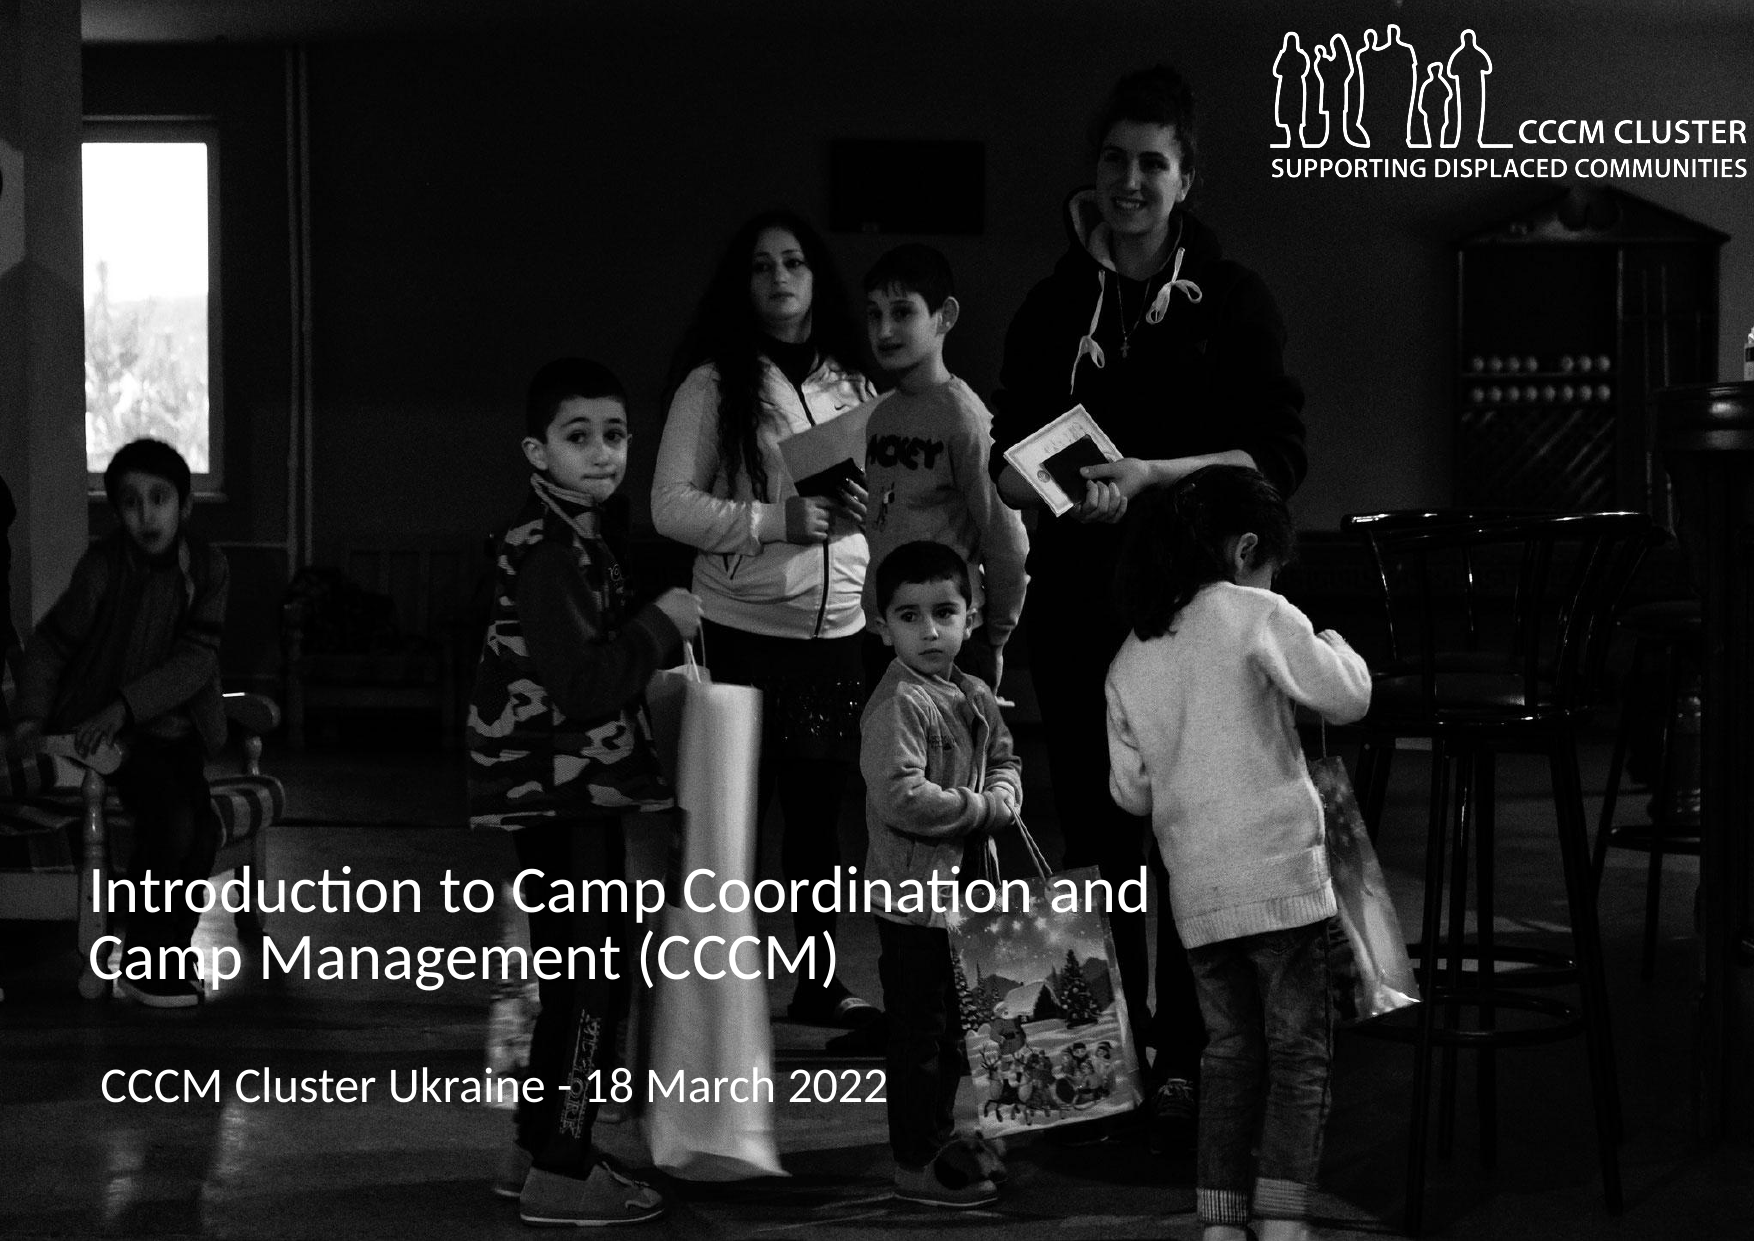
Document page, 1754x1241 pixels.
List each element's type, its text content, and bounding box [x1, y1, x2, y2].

picture [0, 0, 1754, 1241]
text_box Introduction to Camp Coordination and Camp Management (CCCM) [73, 681, 1271, 1011]
subtitle CCCM Cluster Ukraine - 18 March 2022 [85, 1057, 1106, 1175]
